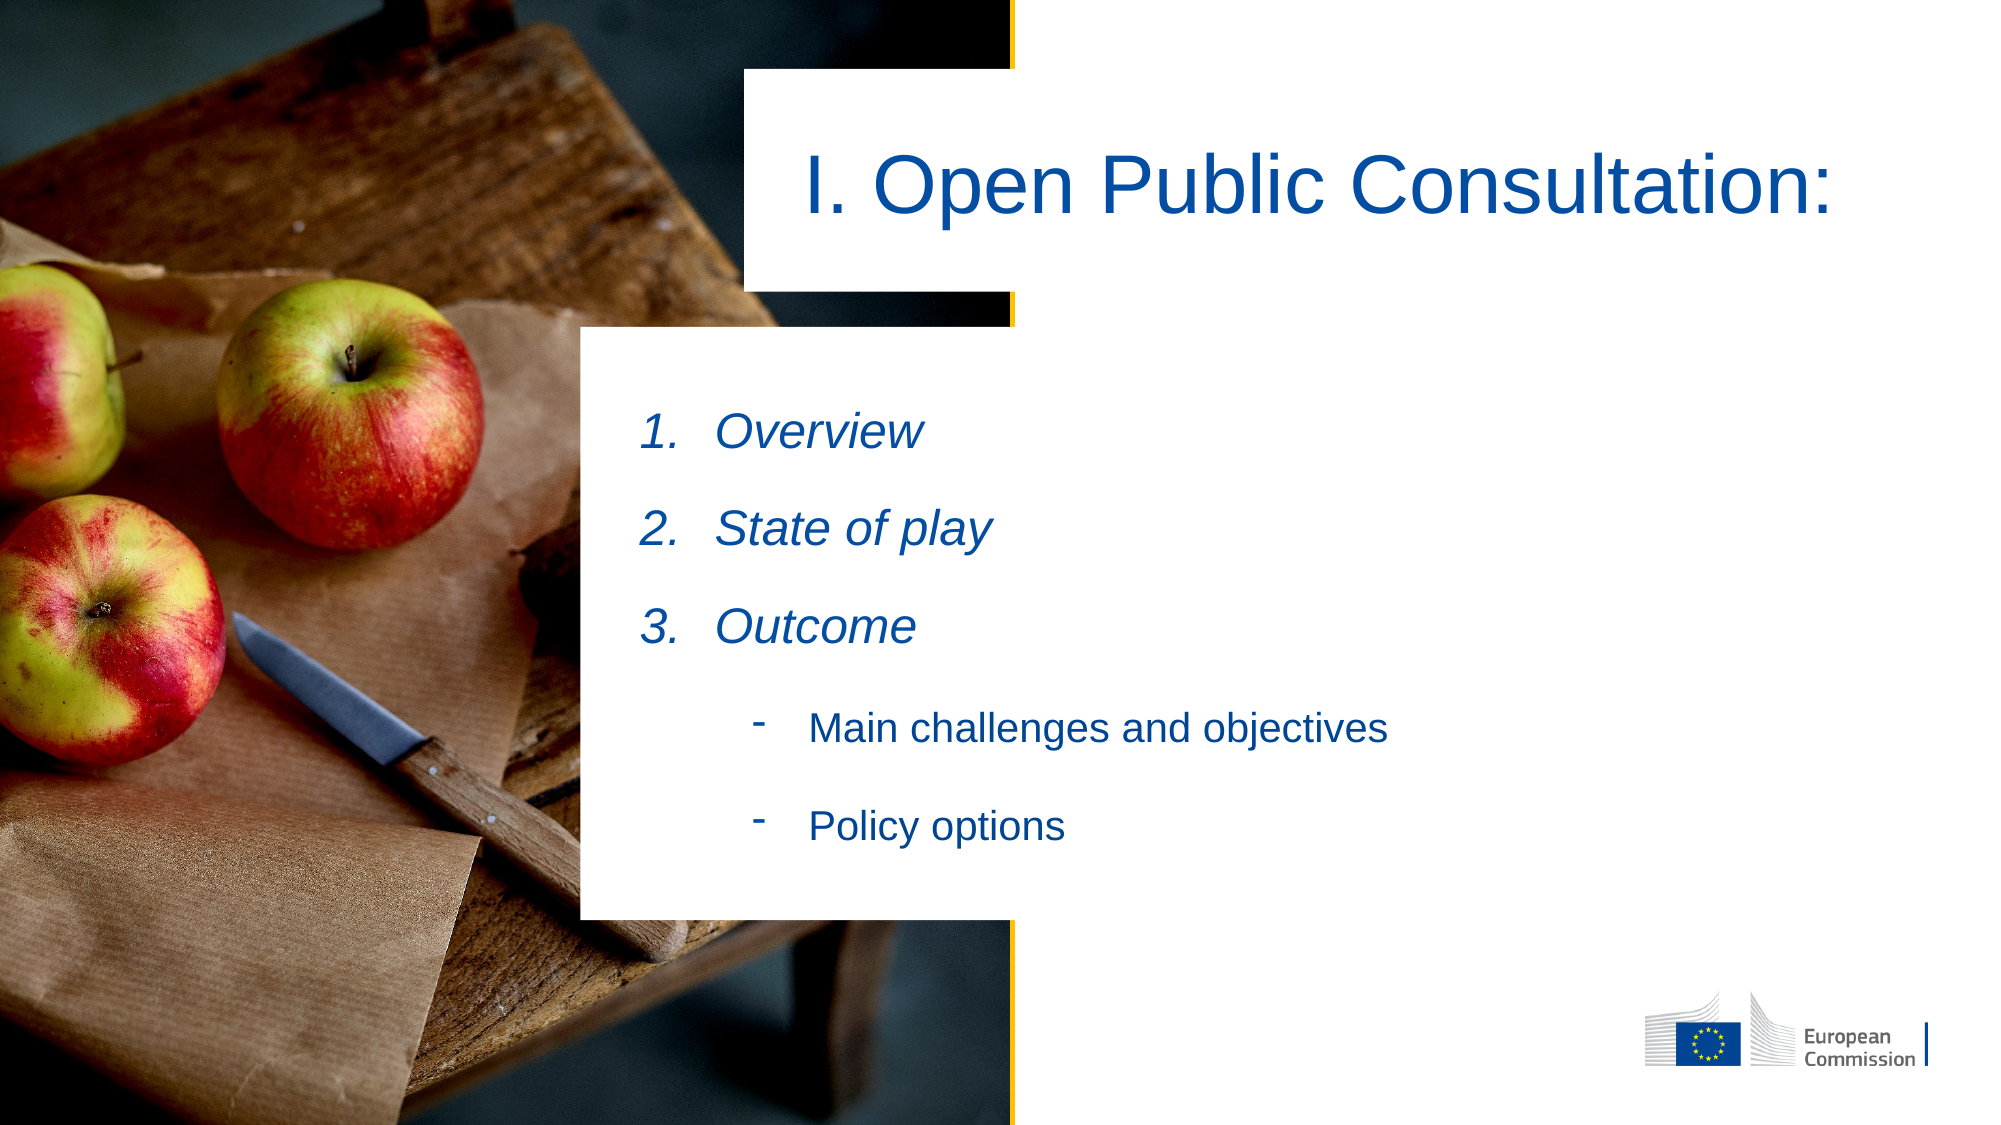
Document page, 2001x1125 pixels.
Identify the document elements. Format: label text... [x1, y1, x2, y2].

picture [0, 0, 1010, 1125]
text_box I. Open Public Consultation: [1010, 68, 1984, 292]
picture [1645, 991, 1928, 1066]
list Overview State of play Outcome Main challenges and objectives Policy options [1010, 326, 1930, 921]
